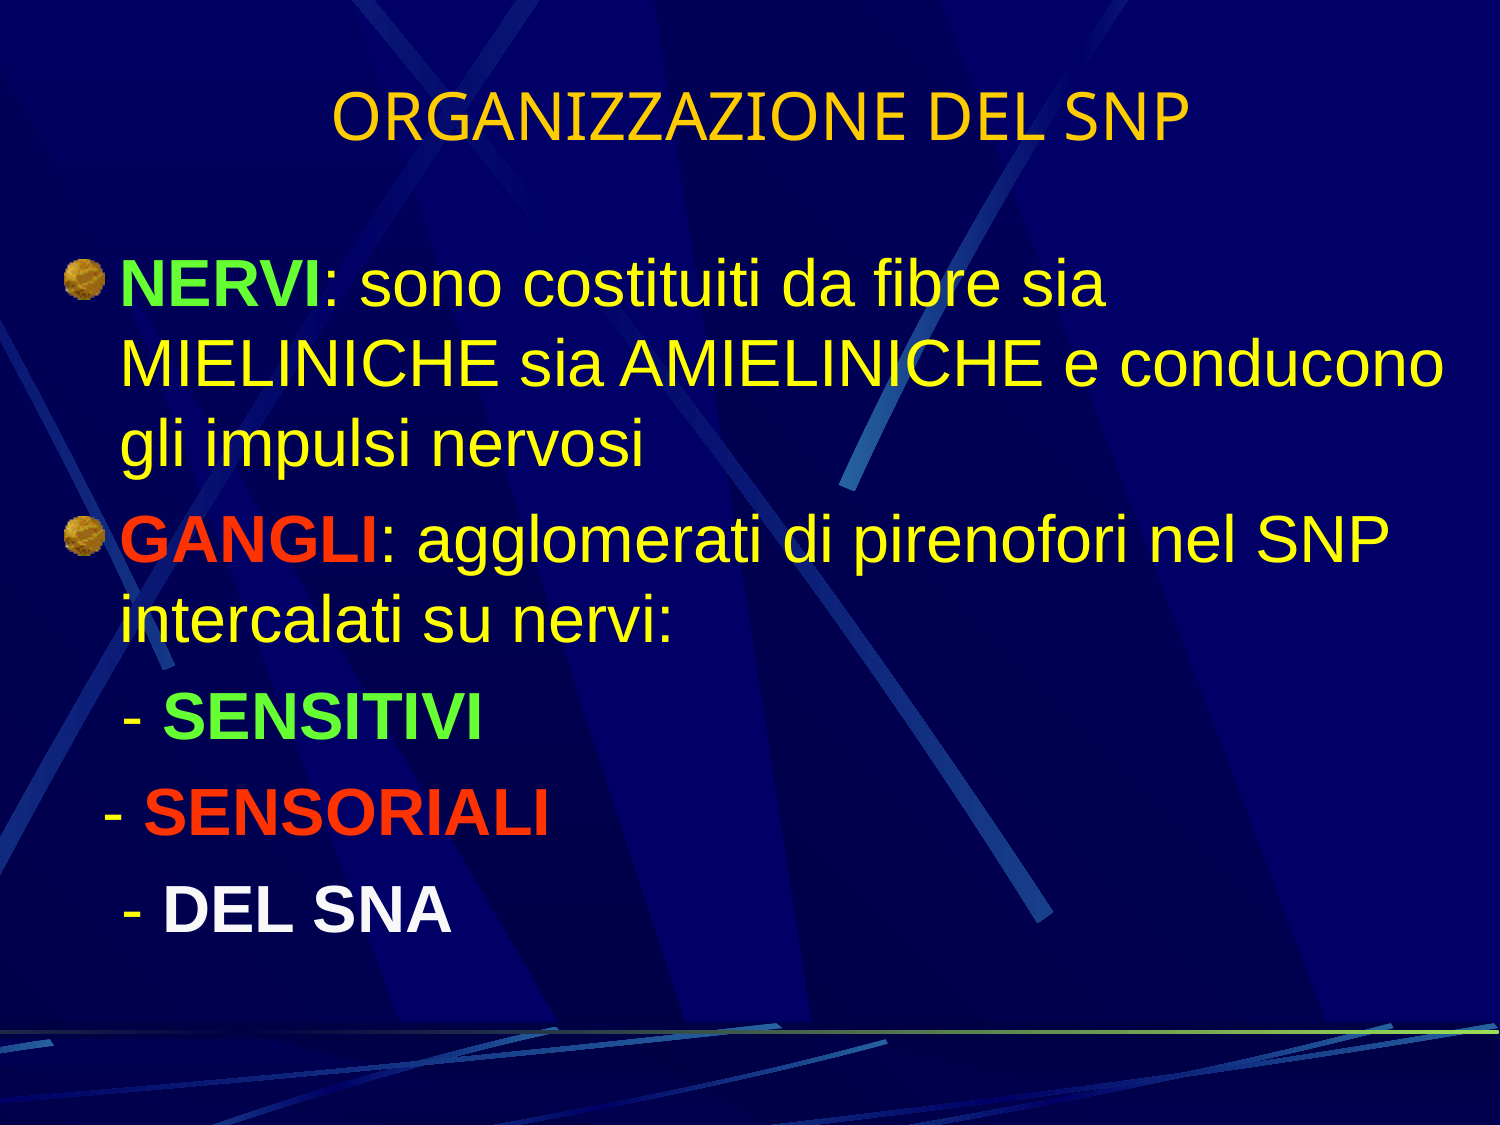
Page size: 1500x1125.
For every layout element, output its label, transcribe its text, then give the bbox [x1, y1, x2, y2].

picture [64, 516, 105, 556]
picture [64, 259, 105, 300]
list NERVI: sono costituiti da fibre sia MIELINICHE sia AMIELINICHE e conducono gli impulsi nervosi GANGLI: agglomerati di pirenofori nel SNP intercalati su nervi: - SENSITIVI - SENSORIALI - DEL SNA [50, 231, 1500, 1007]
title ORGANIZZAZIONE DEL SNP [123, 66, 1399, 162]
